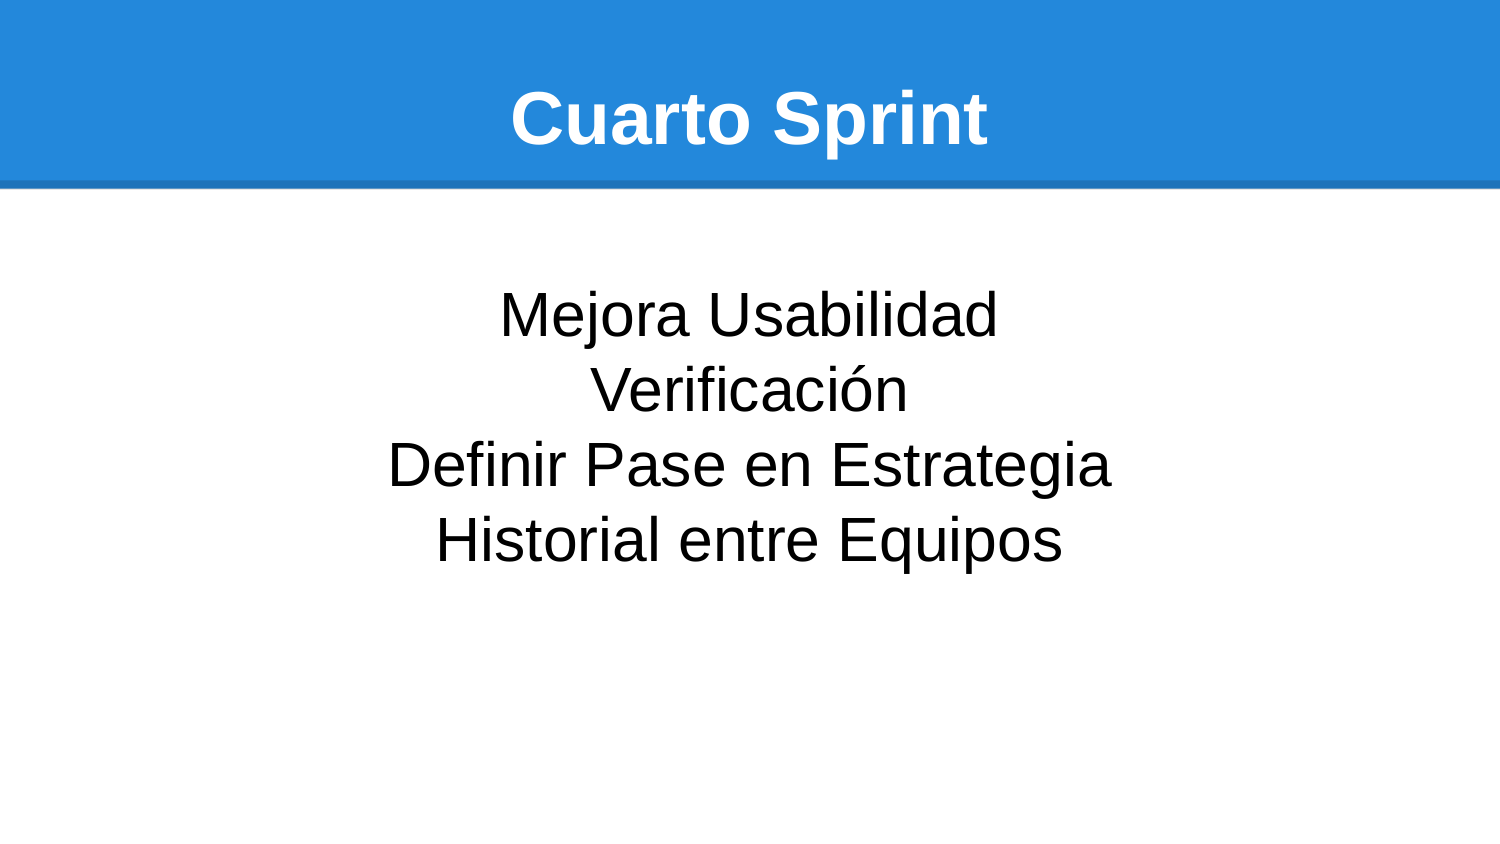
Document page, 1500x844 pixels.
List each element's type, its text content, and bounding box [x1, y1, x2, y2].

list Mejora Usabilidad Verificación Definir Pase en Estrategia Historial entre Equipos [75, 259, 1425, 675]
title Cuarto Sprint [75, 33, 1425, 175]
